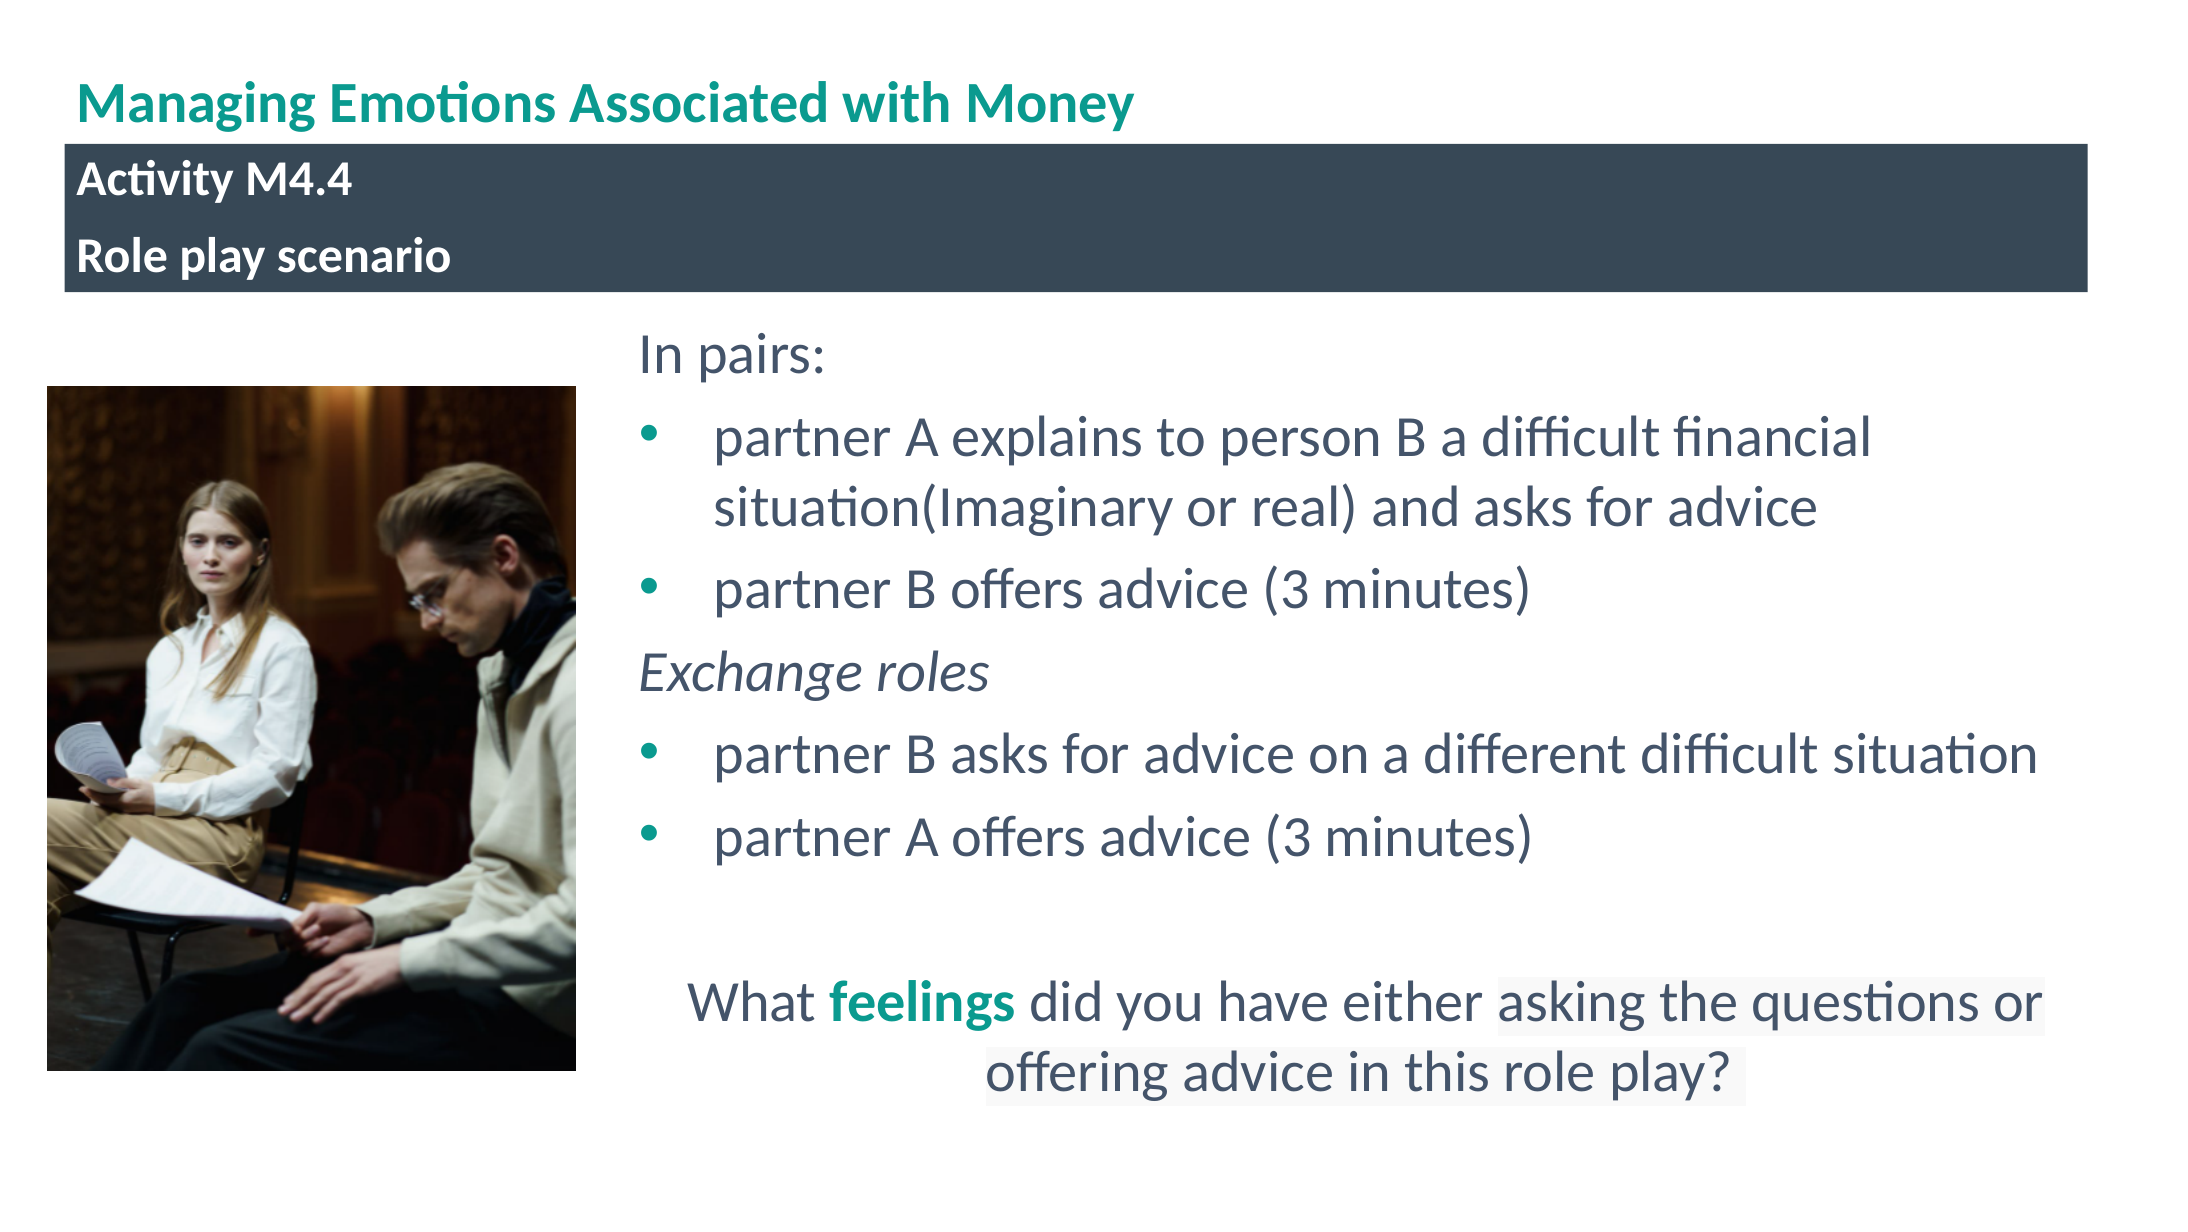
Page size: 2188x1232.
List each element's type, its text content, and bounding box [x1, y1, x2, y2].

list In pairs: partner A explains to person B a difficult financial situation(Imaginary or real) and asks for advice partner B offers advice (3 minutes) Exchange roles partner B asks for advice on a different difficult situation partner A offers advice (3 minutes) What feelings did you have either asking the questions or offering advice in this role play? [627, 307, 2105, 1187]
title Managing Emotions Associated with Money [64, 44, 2088, 143]
picture [47, 386, 576, 1071]
list Activity M4.4 Role play scenario [64, 143, 2088, 293]
